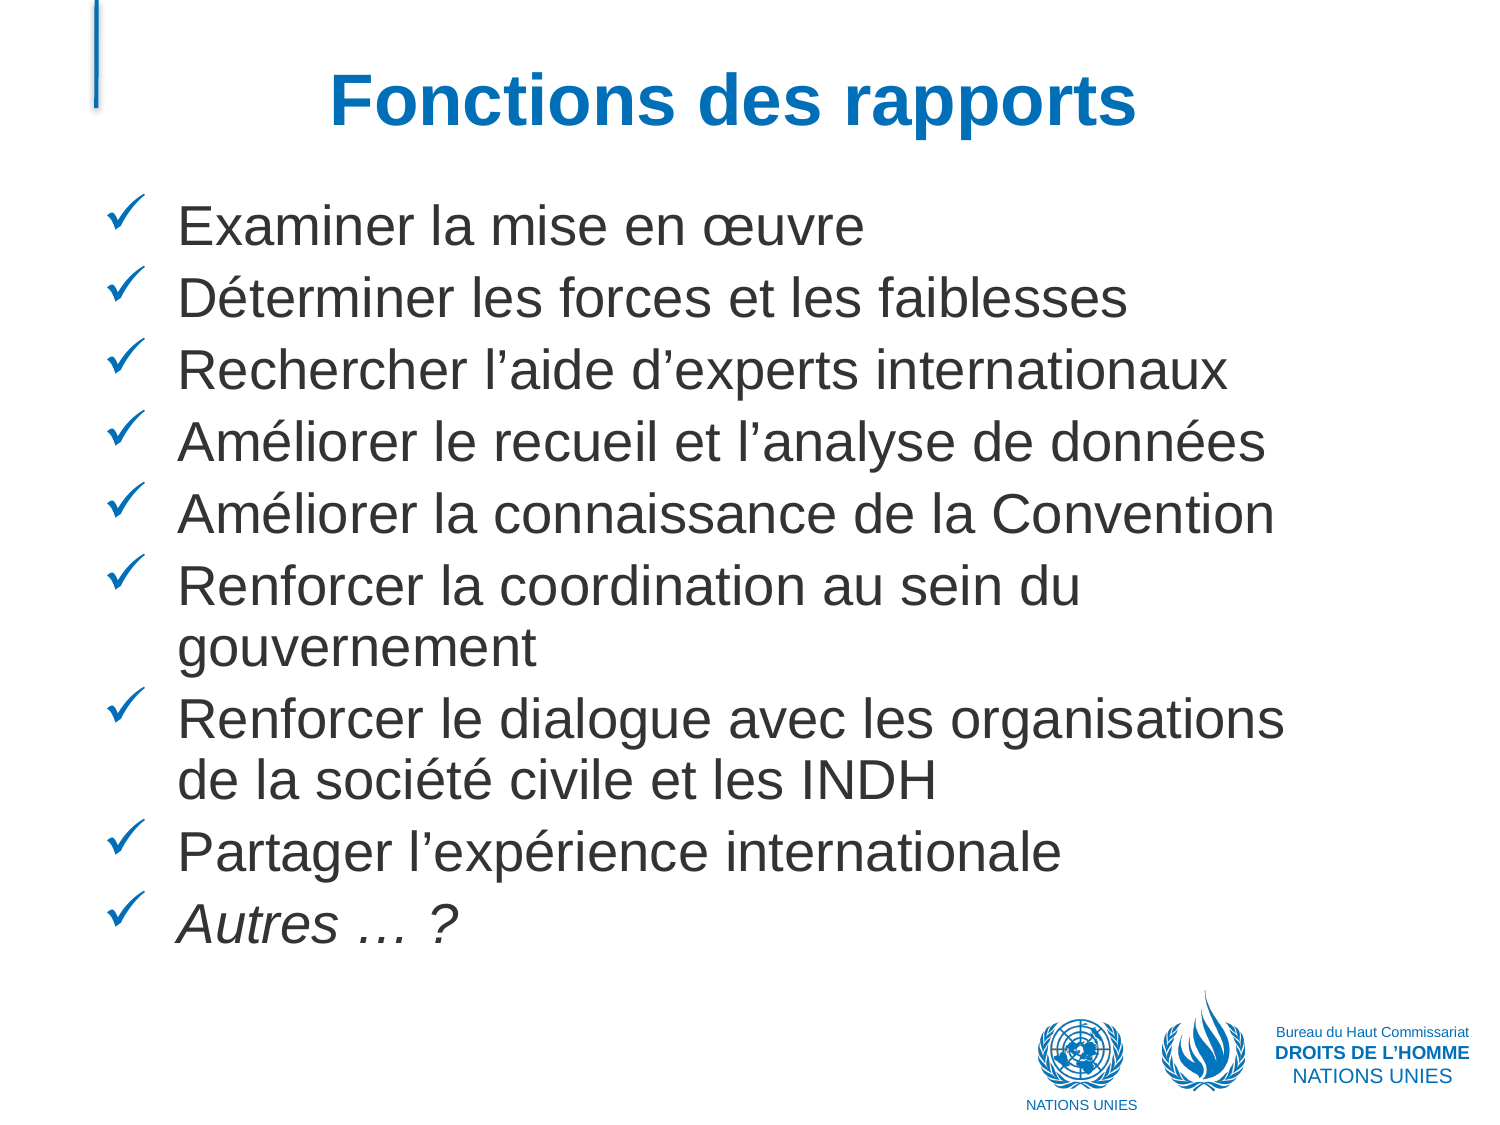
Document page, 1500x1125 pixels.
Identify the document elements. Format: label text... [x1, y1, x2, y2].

title Fonctions des rapports [32, 45, 1437, 224]
text_box NATIONS UNIES [980, 1088, 1184, 1121]
picture [1037, 990, 1457, 1107]
text_box Examiner la mise en œuvre Déterminer les forces et les faiblesses Rechercher l’aide d’experts internationaux Améliorer le recueil et l’analyse de données Améliorer la connaissance de la Convention Renforcer la coordination au sein du gouvernement Renforcer le dialogue avec les organisations de la société civile et les INDH Partager l’expérience internationale Autres … ? [87, 189, 1300, 977]
text_box Bureau du Haut Commissariat DROITS DE L’HOMME NATIONS UNIES [1245, 1015, 1500, 1096]
